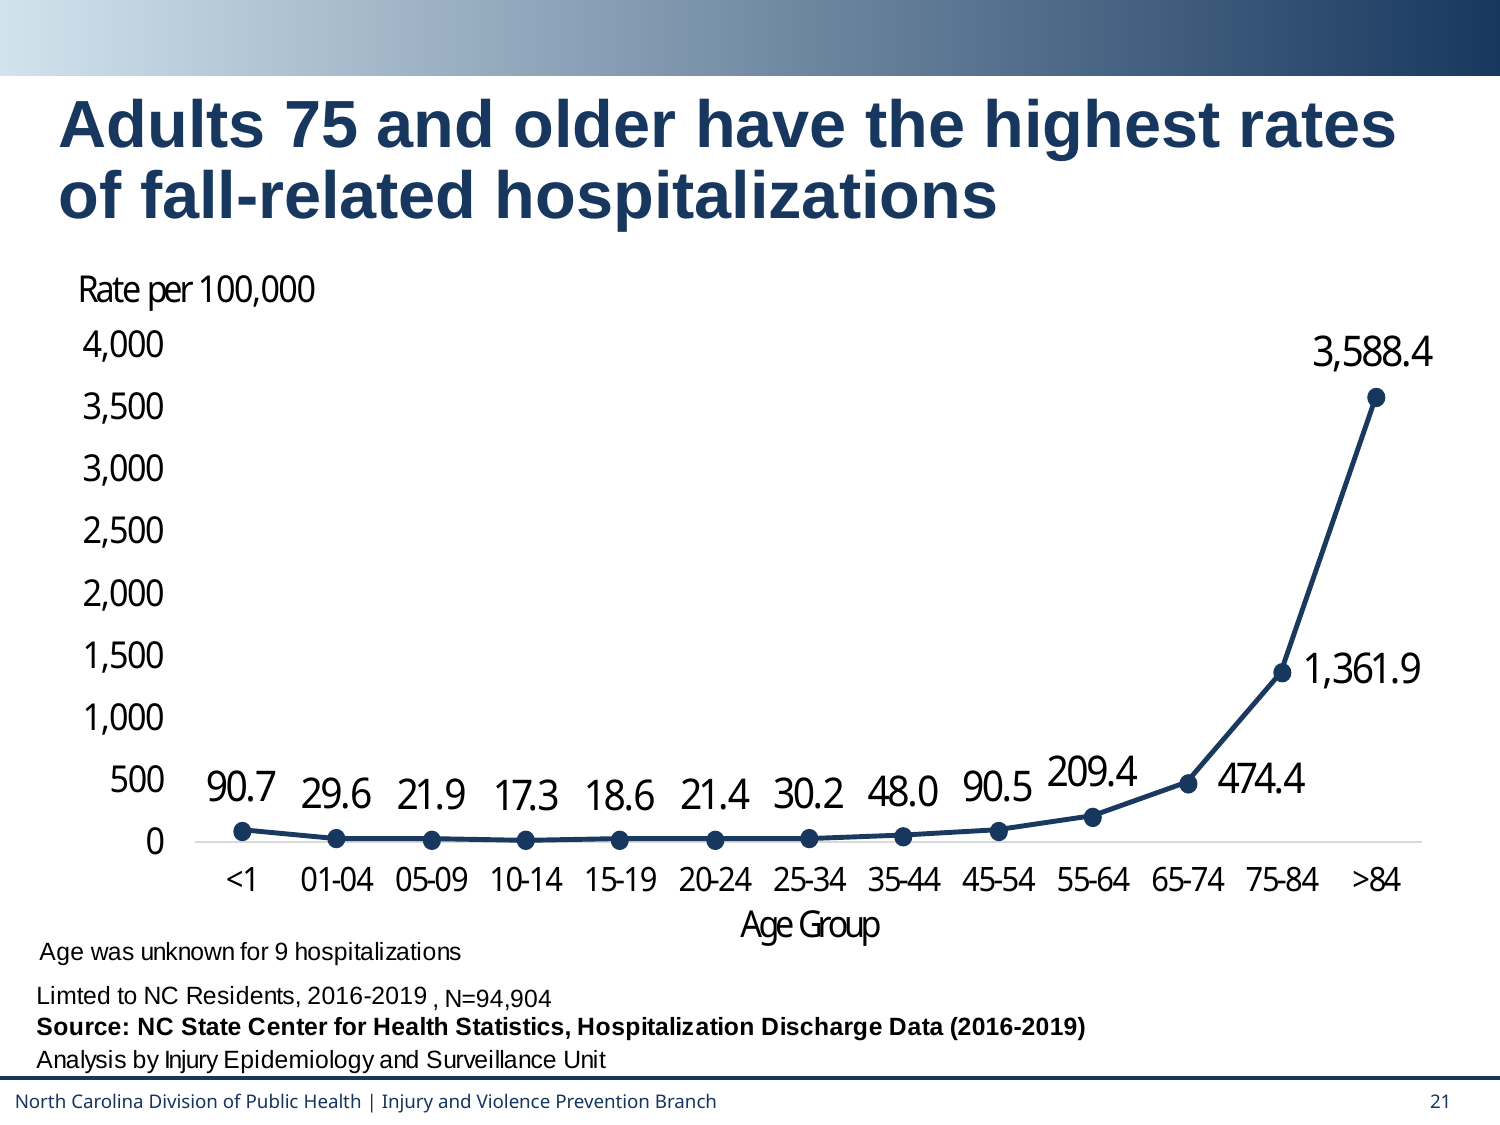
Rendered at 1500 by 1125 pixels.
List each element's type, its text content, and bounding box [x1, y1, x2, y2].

picture [29, 257, 1500, 1076]
title Adults 75 and older have the highest rates of fall-related hospitalizations [43, 82, 1441, 173]
